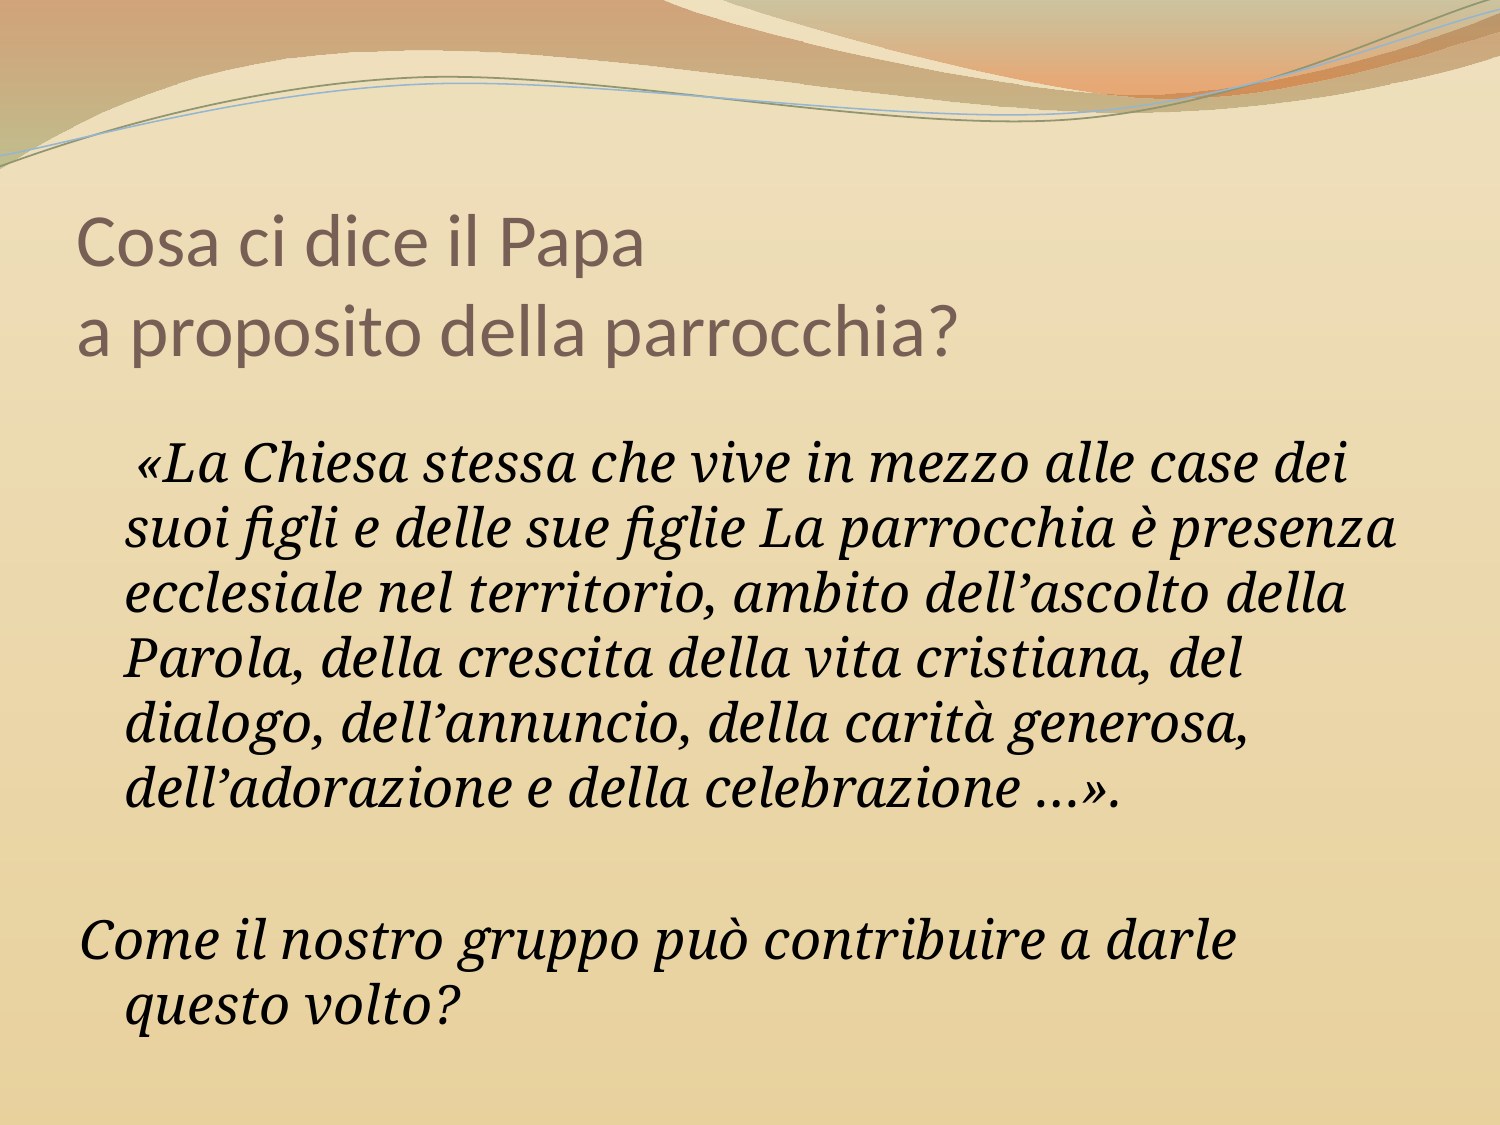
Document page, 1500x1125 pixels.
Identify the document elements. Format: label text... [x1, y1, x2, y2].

title Cosa ci dice il Papa a proposito della parrocchia? [76, 184, 1427, 372]
list «La Chiesa stessa che vive in mezzo alle case dei suoi figli e delle sue figlie La parrocchia è presenza ecclesiale nel territorio, ambito dell’ascolto della Parola, della crescita della vita cristiana, del dialogo, dell’annuncio, della carità generosa, dell’adorazione e della celebrazione …». Come il nostro gruppo può contribuire a darle questo volto? [64, 420, 1415, 1071]
